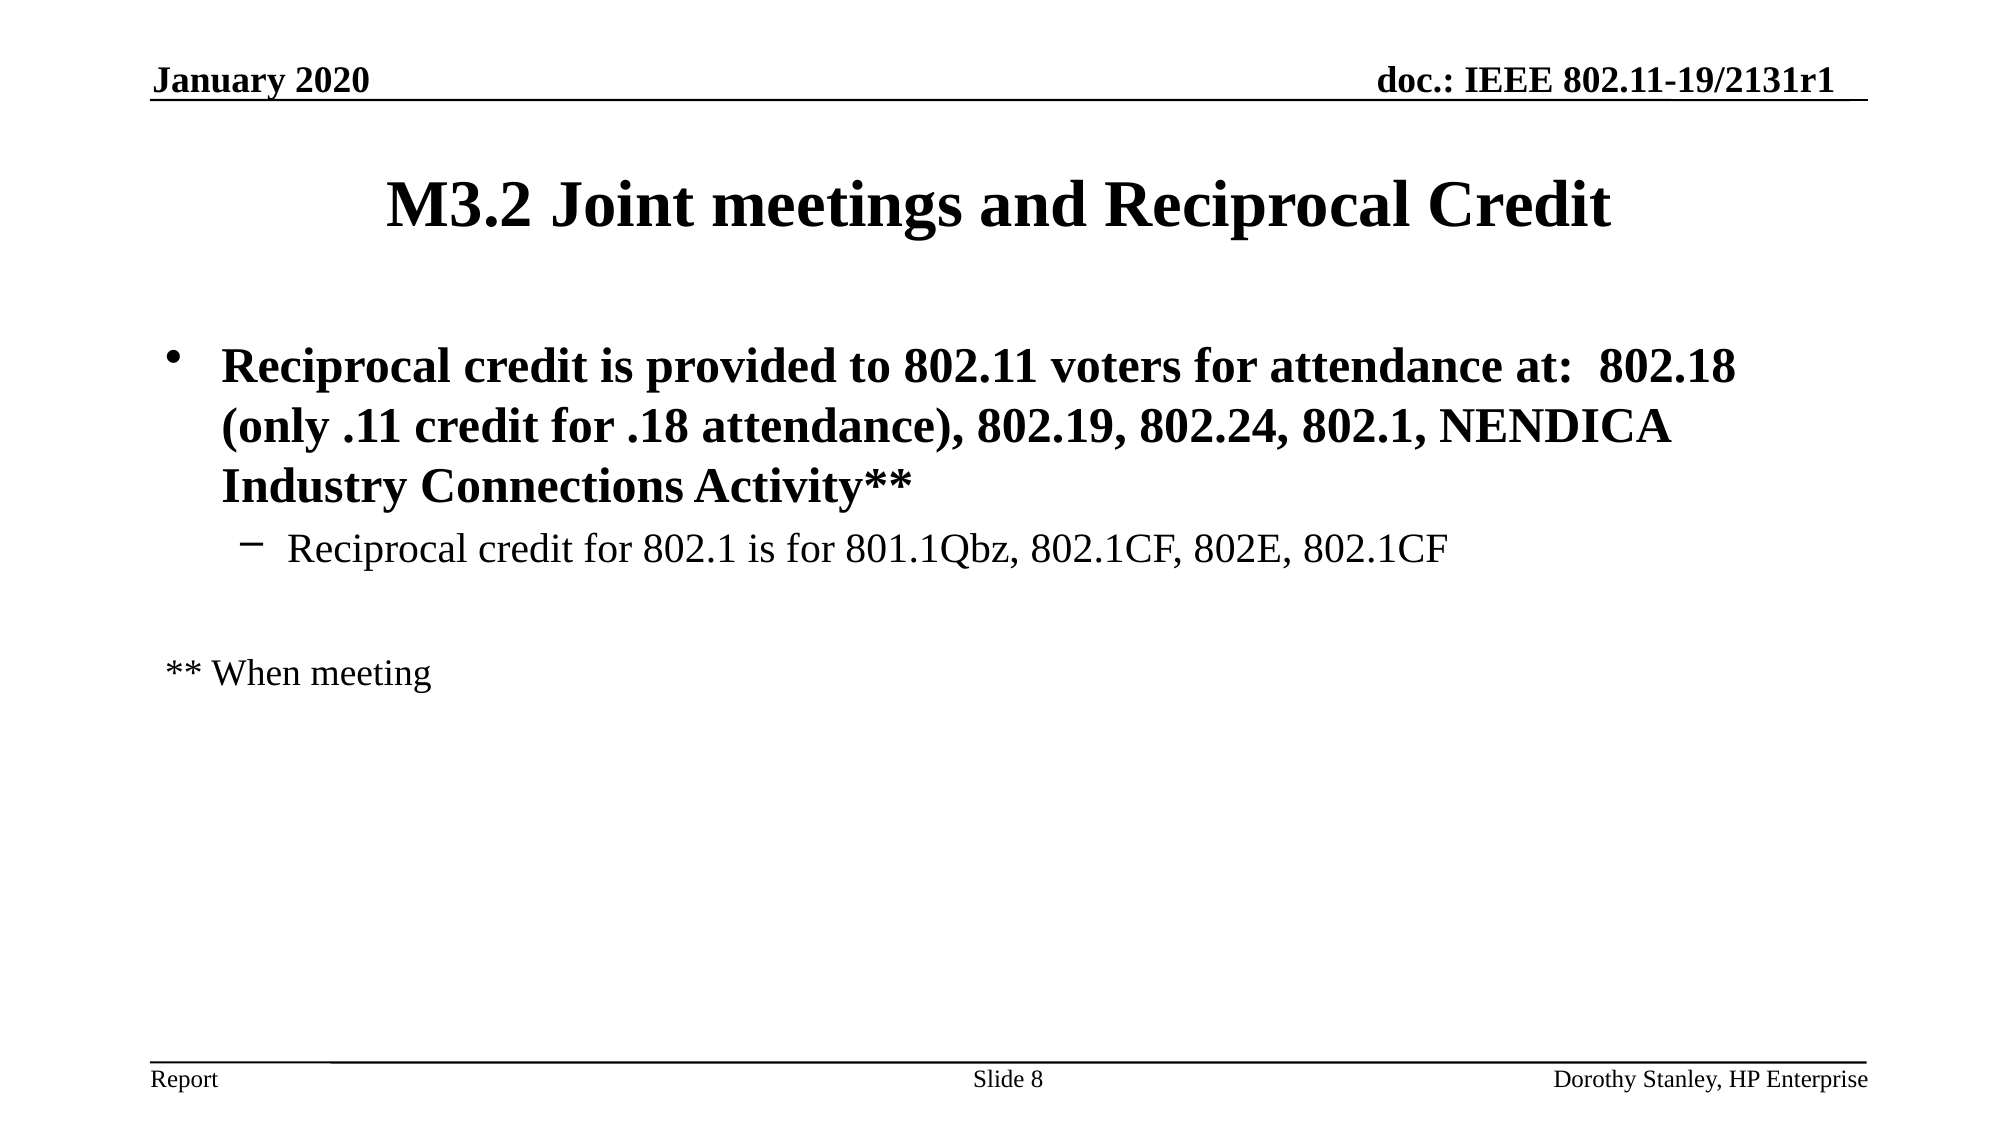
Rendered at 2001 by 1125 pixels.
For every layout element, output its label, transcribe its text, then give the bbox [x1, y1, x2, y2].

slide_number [152, 54, 406, 101]
footer Dorothy Stanley, HP Enterprise [1512, 1061, 1869, 1093]
slide_number Slide 8 [964, 1061, 1053, 1093]
list Reciprocal credit is provided to 802.11 voters for attendance at: 802.18 (only .11 credit for .18 attendance), 802.19, 802.24, 802.1, NENDICA Industry Connections Activity** Reciprocal credit for 802.1 is for 801.1Qbz, 802.1CF, 802E, 802.1CF ** When meeting [150, 324, 1850, 1000]
title M3.2 Joint meetings and Reciprocal Credit [150, 112, 1850, 288]
